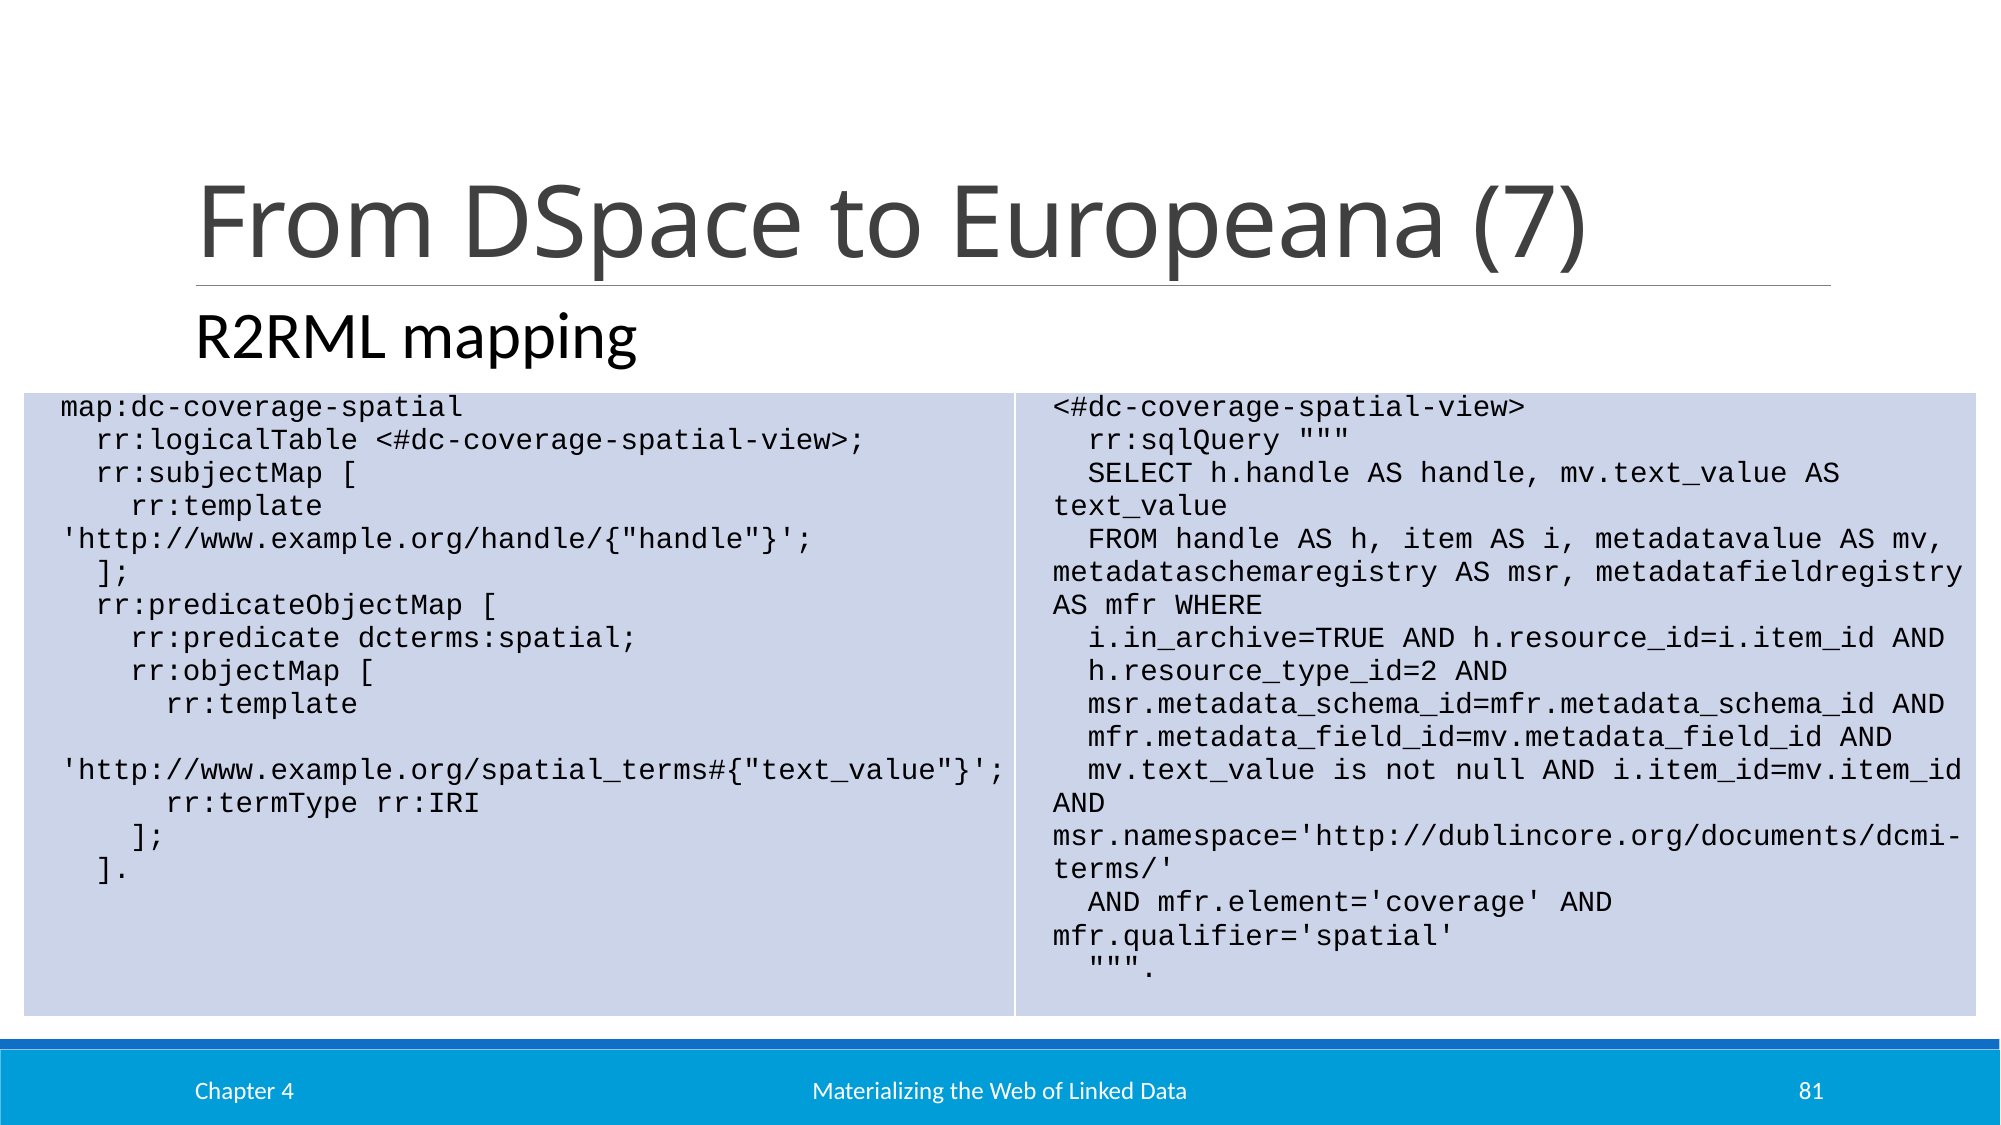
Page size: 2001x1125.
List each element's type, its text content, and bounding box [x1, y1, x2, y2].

table_header <#dc-coverage-spatial-view> rr:sqlQuery """ SELECT h.handle AS handle, mv.text_value AS text_value FROM handle AS h, item AS i, metadatavalue AS mv, metadataschemaregistry AS msr, metadatafieldregistry AS mfr WHERE i.in_archive=TRUE AND h.resource_id=i.item_id AND h.resource_type_id=2 AND msr.metadata_schema_id=mfr.metadata_schema_id AND mfr.metadata_field_id=mv.metadata_field_id AND mv.text_value is not null AND i.item_id=mv.item_id AND msr.namespace='http://dublincore.org/documents/dcmi-terms/' AND mfr.element='coverage' AND mfr.qualifier='spatial' """. [1016, 393, 1976, 1016]
slide_number 81 [1624, 1059, 1840, 1120]
slide_number Chapter 4 [180, 1072, 586, 1120]
text_box R2RML mapping [180, 302, 714, 1072]
footer Materializing the Web of Linked Data [604, 1059, 1396, 1120]
table_header map:dc-coverage-spatial rr:logicalTable <#dc-coverage-spatial-view>; rr:subjectMap [ rr:template 'http://www.example.org/handle/{"handle"}'; ]; rr:predicateObjectMap [ rr:predicate dcterms:spatial; rr:objectMap [ rr:template 'http://www.example.org/spatial_terms#{"text_value"}'; rr:termType rr:IRI ]; ]. [714, 393, 1014, 1016]
table_header map:dc-coverage-spatial rr:logicalTable <#dc-coverage-spatial-view>; rr:subjectMap [ rr:template 'http://www.example.org/handle/{"handle"}'; ]; rr:predicateObjectMap [ rr:predicate dcterms:spatial; rr:objectMap [ rr:template 'http://www.example.org/spatial_terms#{"text_value"}'; rr:termType rr:IRI ]; ]. [24, 393, 180, 1016]
title From DSpace to Europeana (7) [180, 47, 1830, 285]
